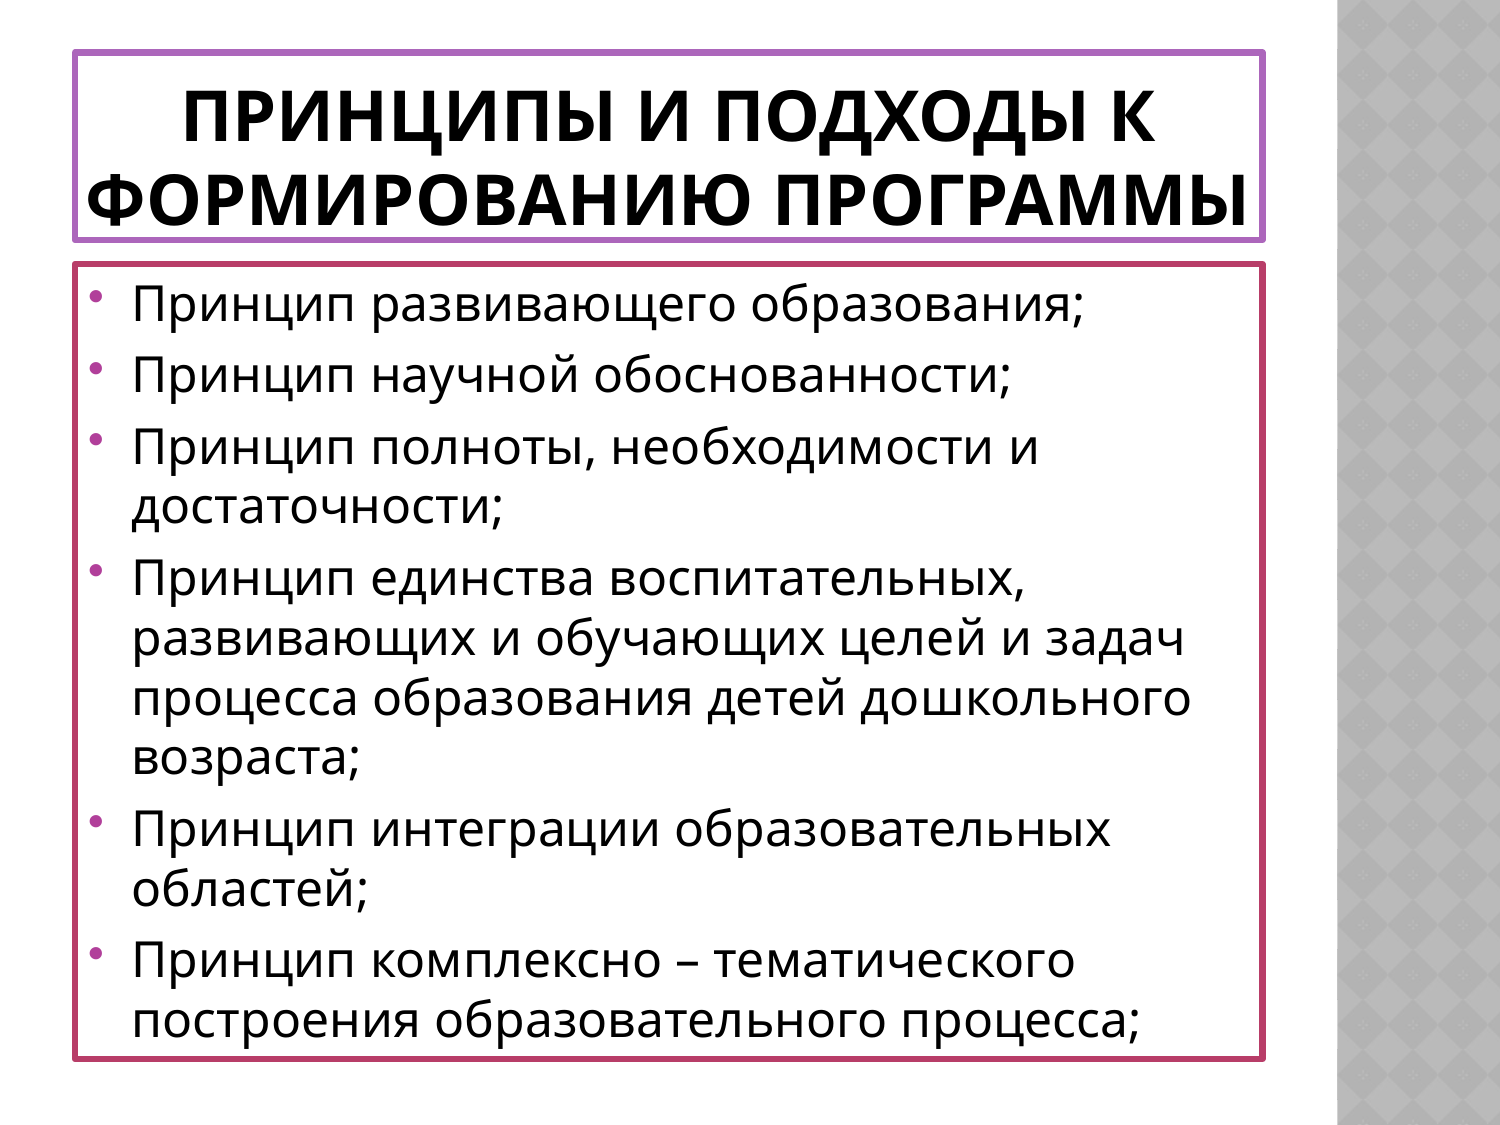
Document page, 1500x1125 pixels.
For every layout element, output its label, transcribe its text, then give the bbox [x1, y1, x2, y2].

title Принципы и подходы к формированию программы [72, 49, 1266, 243]
list Принцип развивающего образования; Принцип научной обоснованности; Принцип полноты, необходимости и достаточности; Принцип единства воспитательных, развивающих и обучающих целей и задач процесса образования детей дошкольного возраста; Принцип интеграции образовательных областей; Принцип комплексно – тематического построения образовательного процесса; [72, 261, 1266, 1062]
